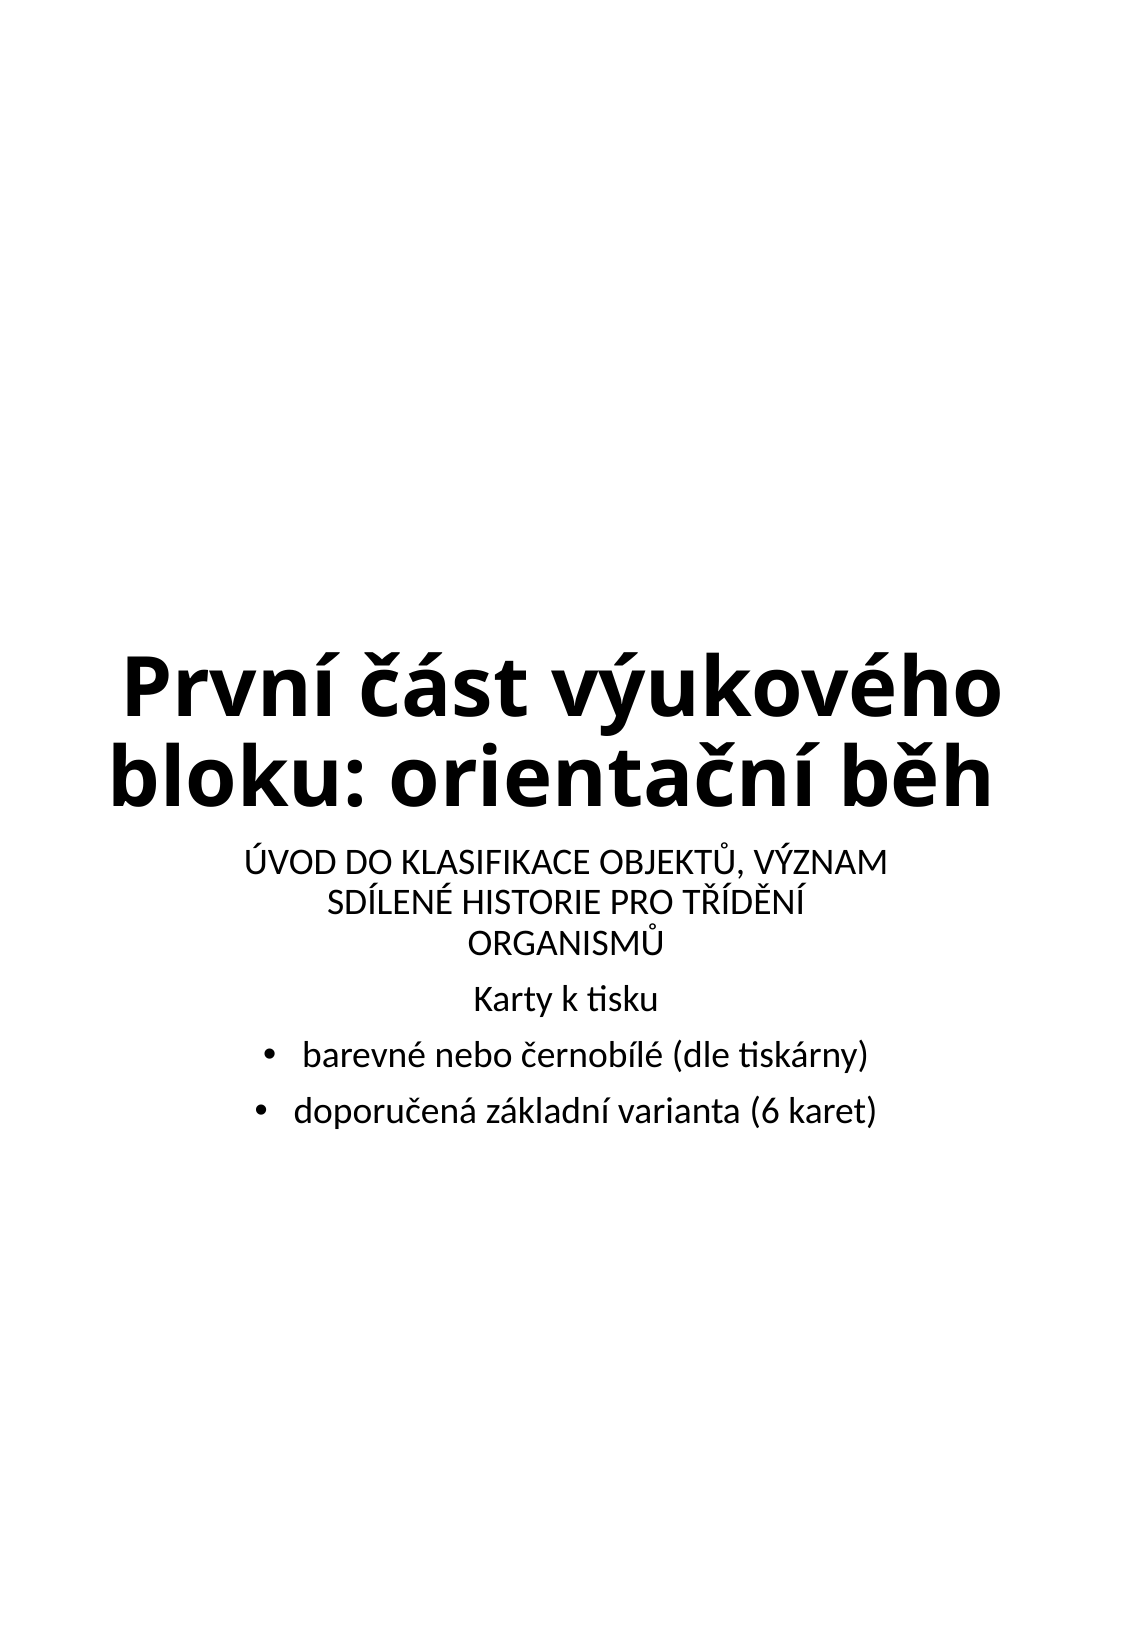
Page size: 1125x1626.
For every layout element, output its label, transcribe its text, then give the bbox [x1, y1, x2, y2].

subtitle ÚVOD DO KLASIFIKACE OBJEKTŮ, VÝZNAM SDÍLENÉ HISTORIE PRO TŘÍDĚNÍ ORGANISMŮ Karty k tisku barevné nebo černobílé (dle tiskárny) doporučená základní varianta (6 karet) [228, 834, 905, 1157]
title První část výukového bloku: orientační běh [84, 265, 1041, 832]
